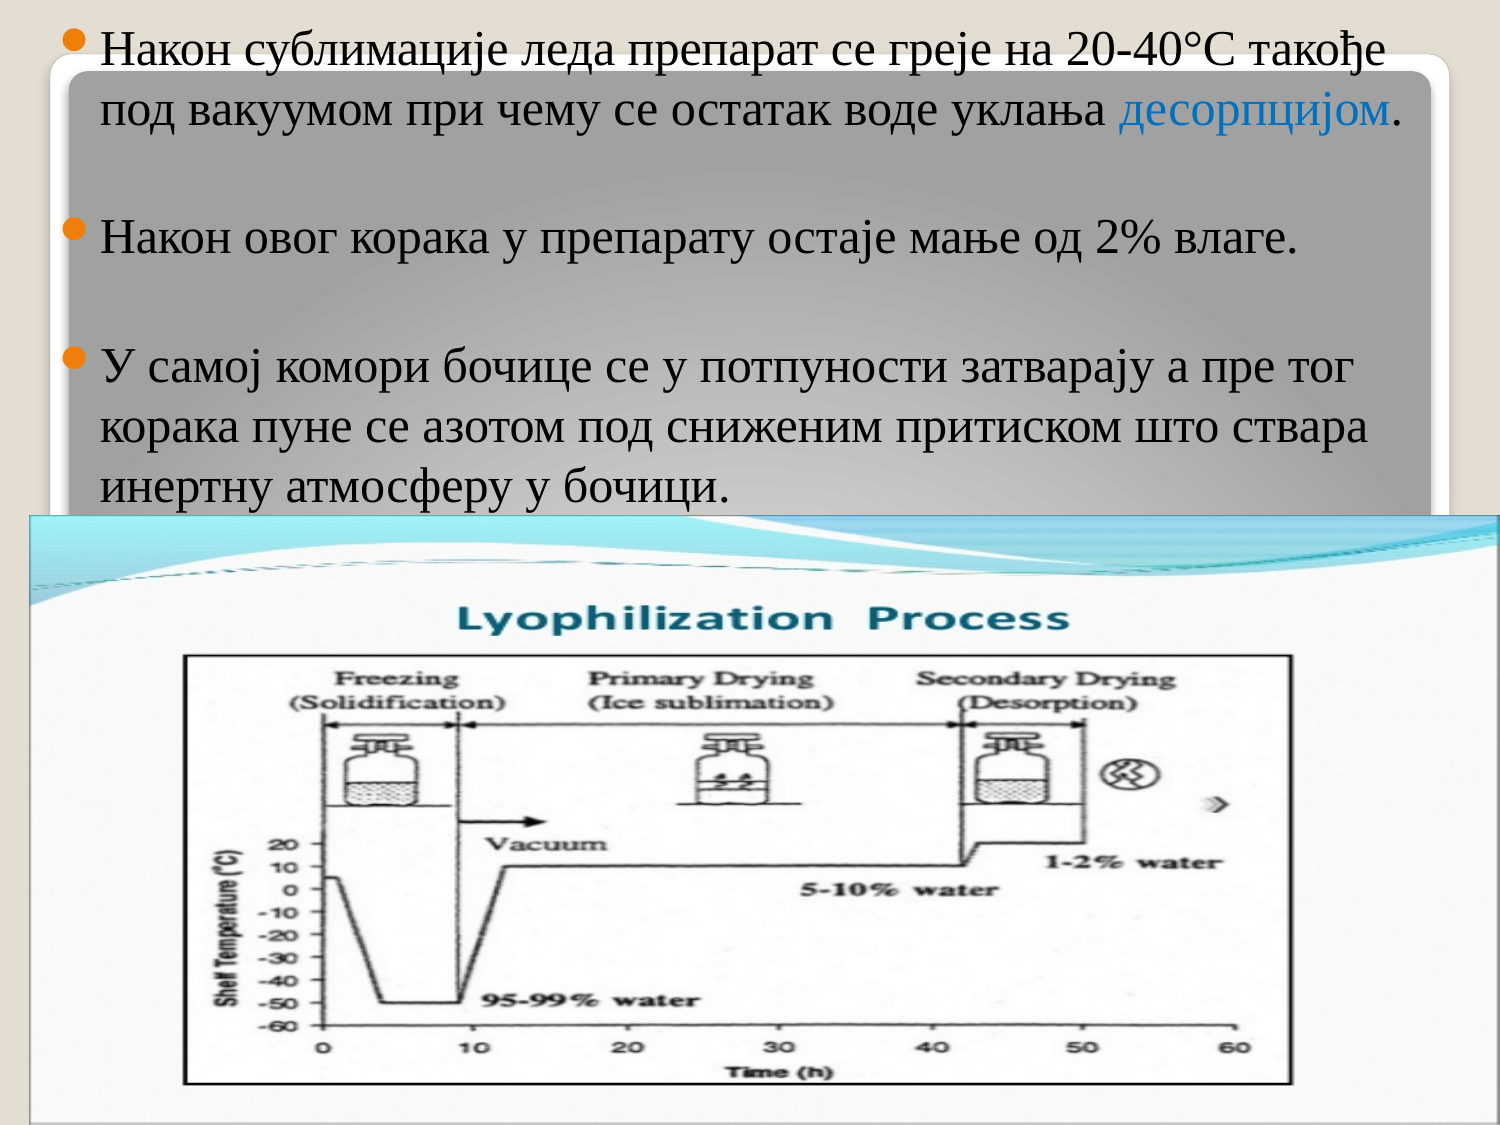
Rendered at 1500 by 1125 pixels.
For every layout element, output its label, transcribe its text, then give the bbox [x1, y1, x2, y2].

picture [29, 514, 1500, 1125]
list Након сублимације леда препарат се греје на 20-40°C такође под вакуумом при чему се остатак воде уклања десорпцијом. Након овог корака у препарату остаје мање од 2% влаге. У самој комори бочице се у потпуности затварају а пре тог корака пуне се азотом под сниженим притиском што ствара инертну атмосферу у бочици. [29, 0, 1437, 514]
